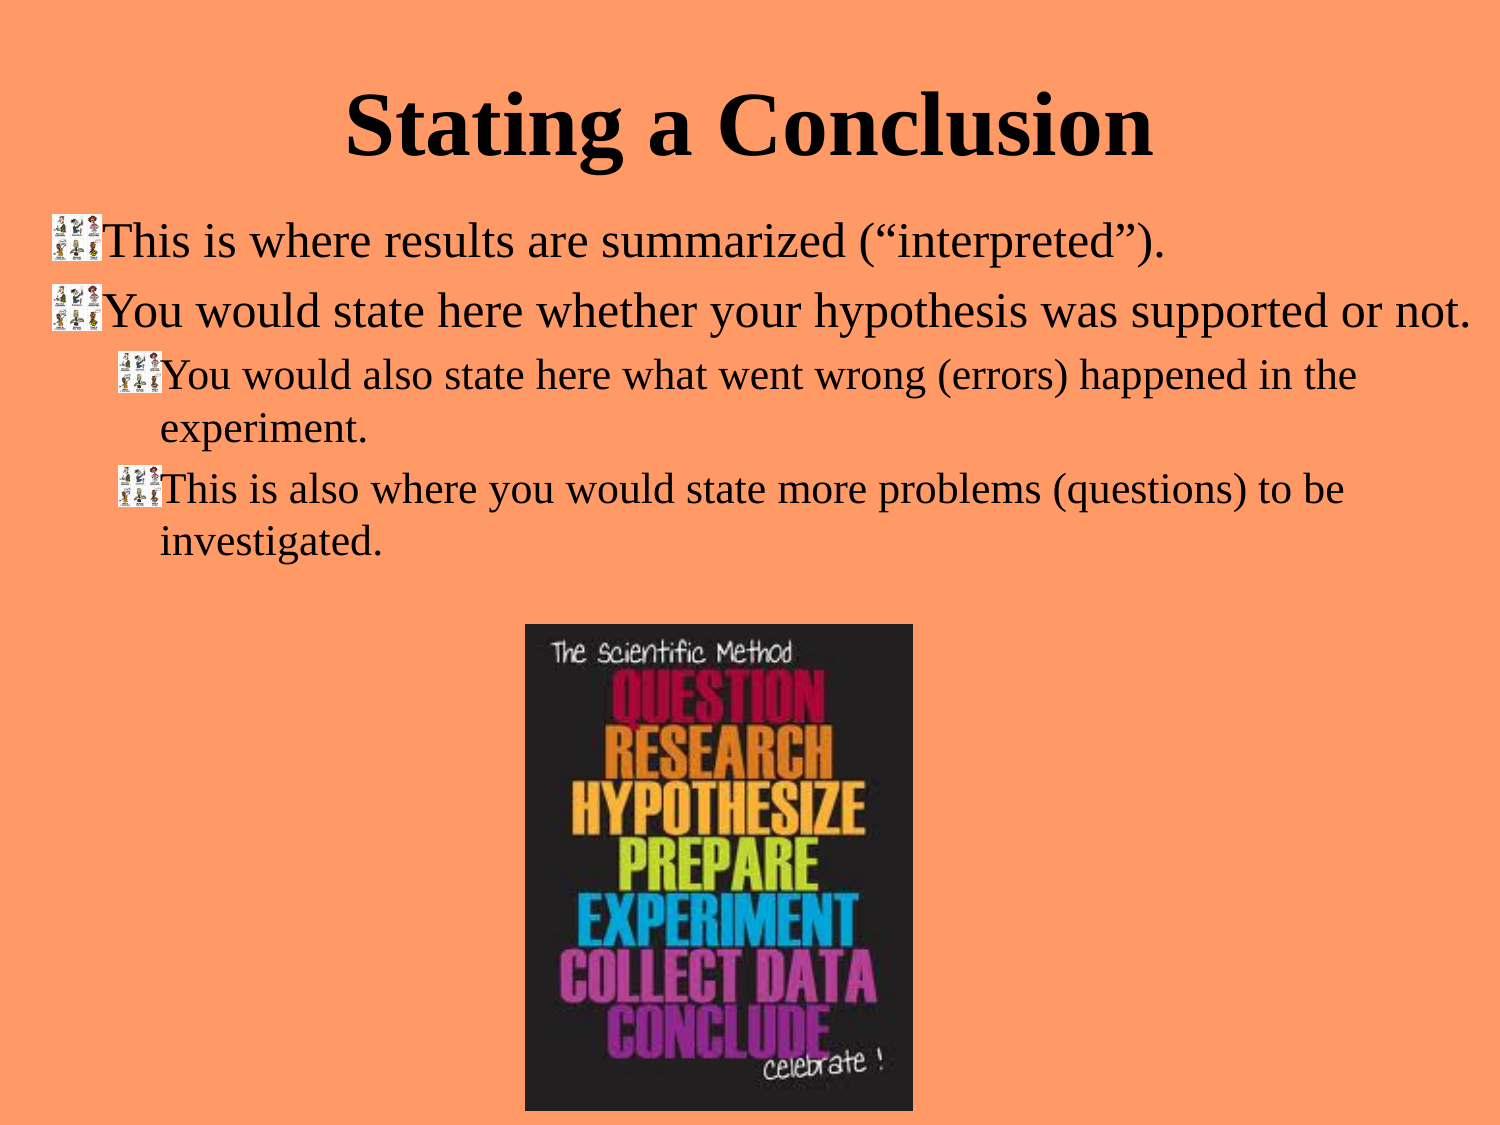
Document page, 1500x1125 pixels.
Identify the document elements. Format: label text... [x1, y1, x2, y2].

picture [118, 351, 162, 393]
picture [52, 214, 102, 261]
picture [524, 624, 913, 1111]
picture [118, 465, 162, 507]
picture [52, 284, 102, 331]
title Stating a Conclusion [75, 24, 1425, 200]
list This is where results are summarized (“interpreted”). You would state here whether your hypothesis was supported or not. You would also state here what went wrong (errors) happened in the experiment. This is also where you would state more problems (questions) to be investigated. [37, 200, 1500, 613]
